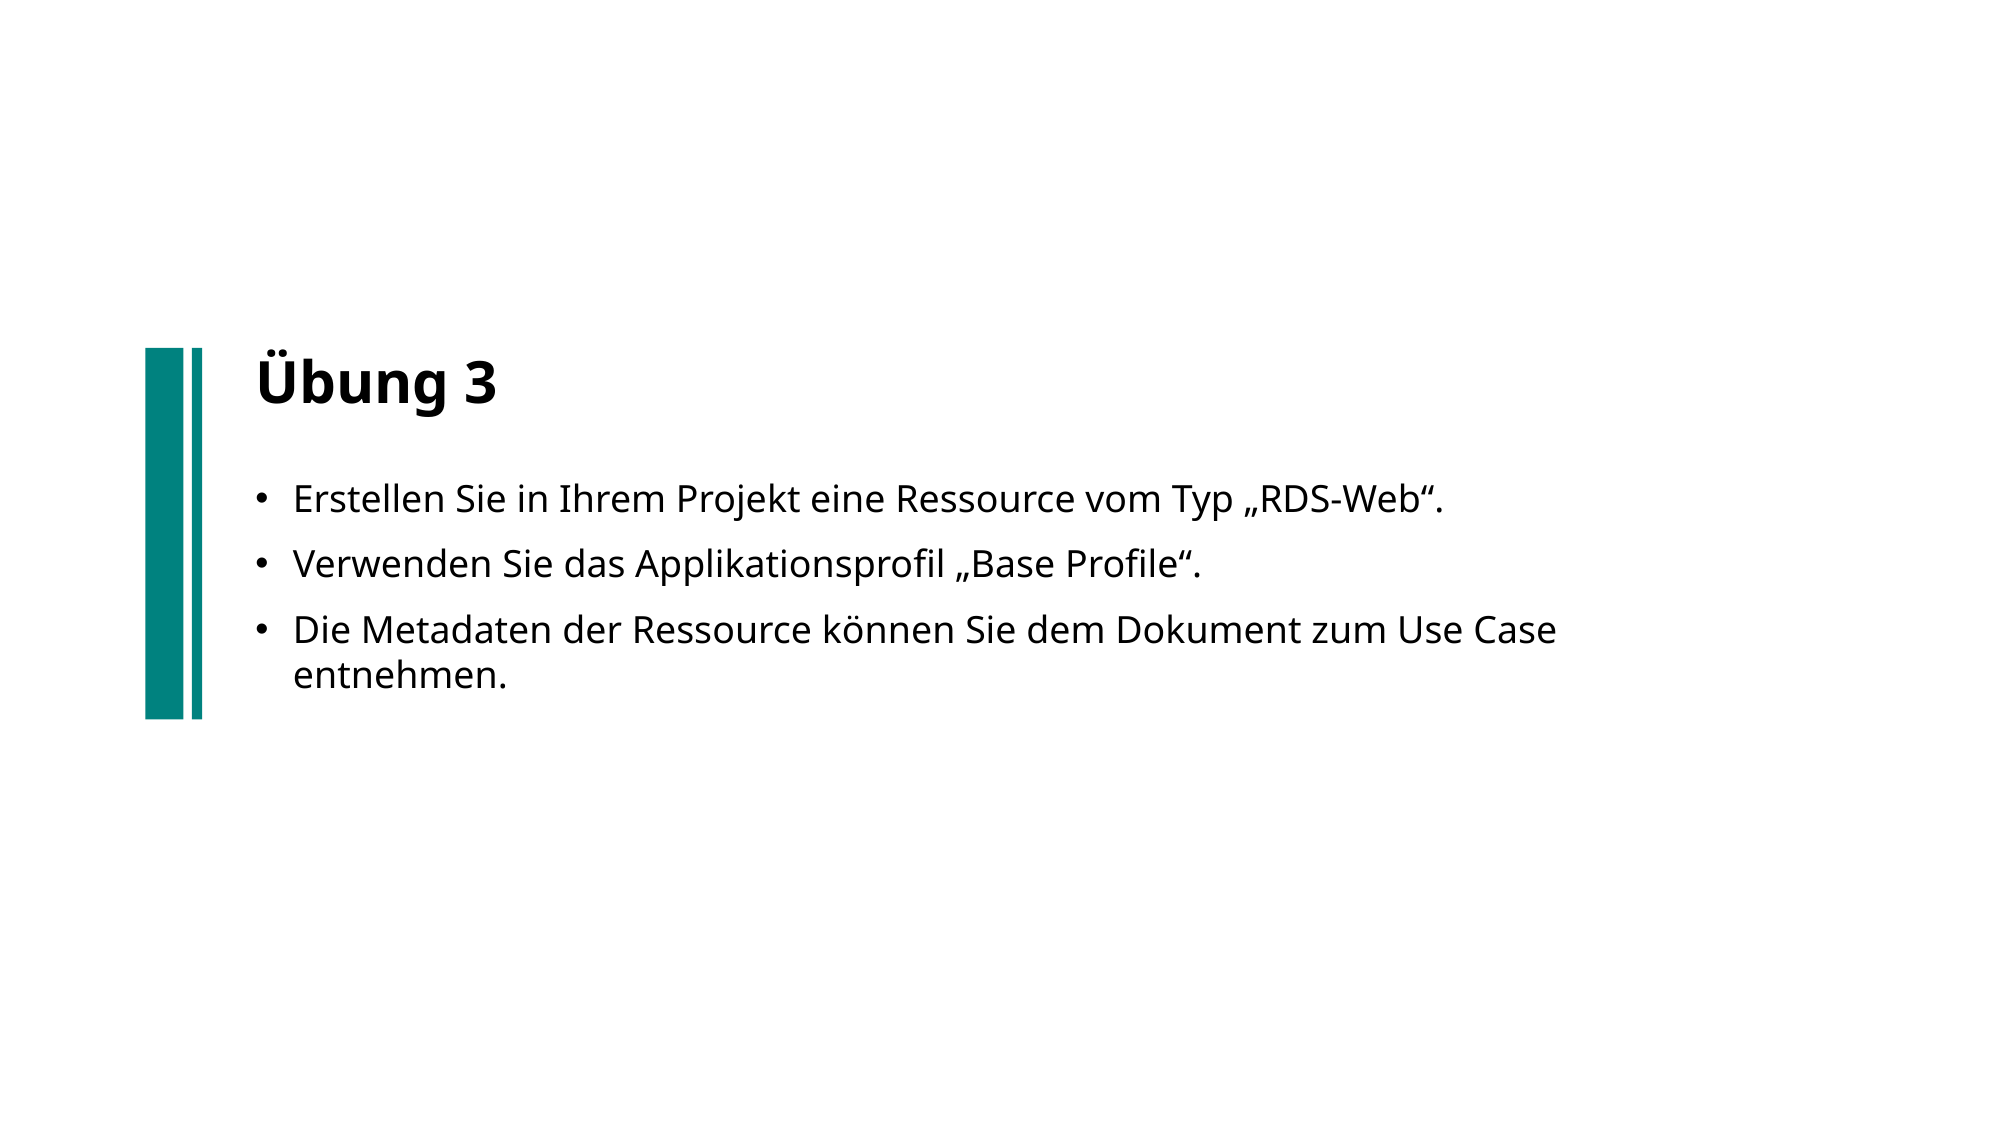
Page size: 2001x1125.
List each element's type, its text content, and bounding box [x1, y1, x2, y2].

text_box Übung 3 [240, 345, 877, 431]
list Erstellen Sie in Ihrem Projekt eine Ressource vom Typ „RDS-Web“. Verwenden Sie das Applikationsprofil „Base Profile“. Die Metadaten der Ressource können Sie dem Dokument zum Use Case entnehmen. [240, 467, 1745, 788]
text_box [144, 347, 184, 720]
text_box [191, 347, 203, 720]
